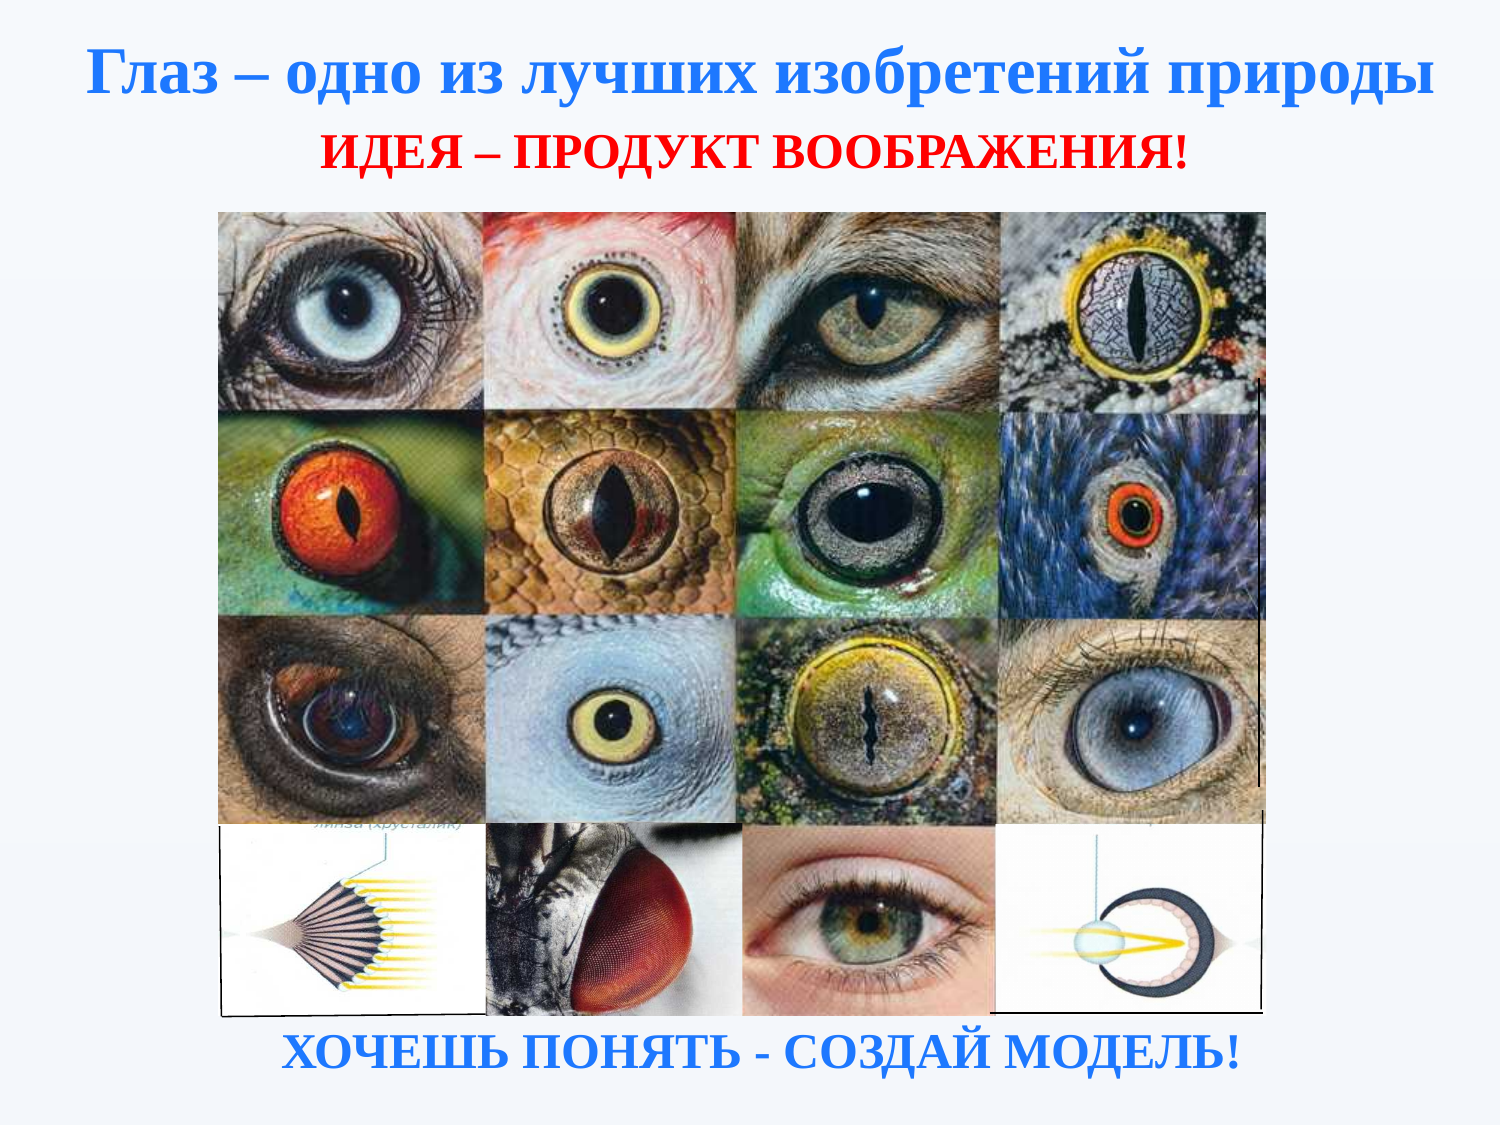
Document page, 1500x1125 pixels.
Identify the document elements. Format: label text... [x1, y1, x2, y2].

picture [217, 212, 1267, 1017]
text_box Глаз – одно из лучших изобретений природы Идея – продукт воображения! Хочешь понять - создай модель! [41, 19, 1483, 1087]
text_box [227, 1013, 441, 1017]
